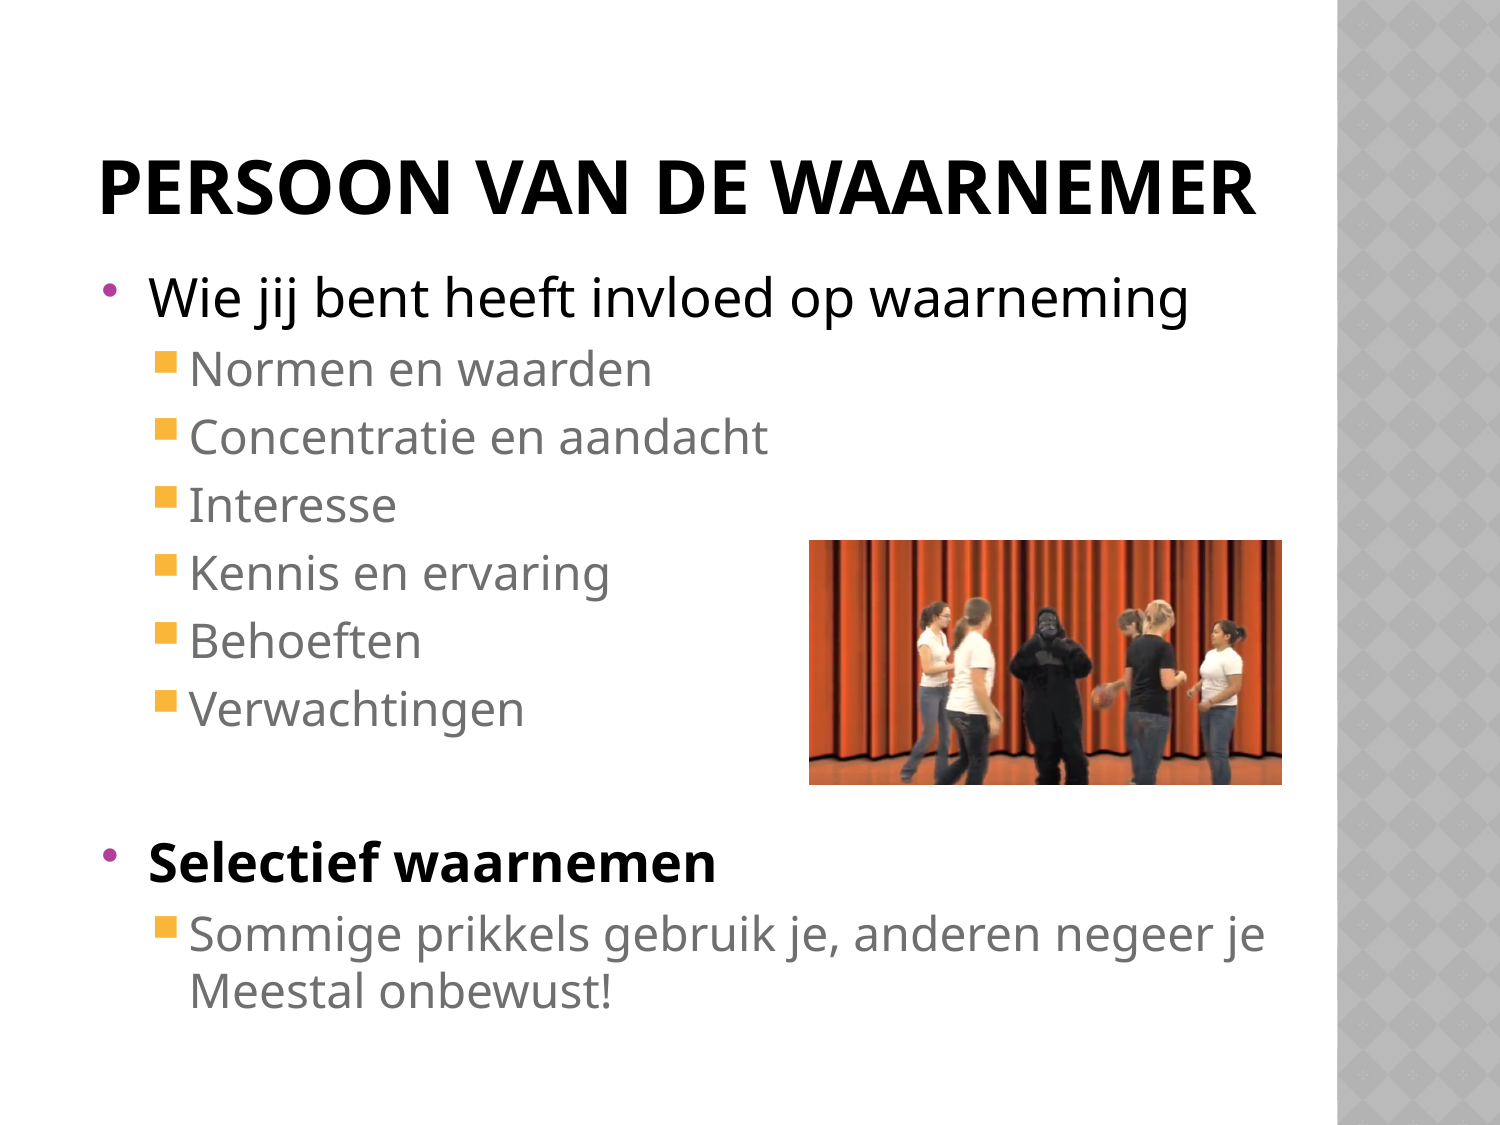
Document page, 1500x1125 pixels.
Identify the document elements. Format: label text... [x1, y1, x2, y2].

picture [808, 539, 1282, 786]
title Persoon van de waarnemer [88, 78, 1282, 230]
list Wie jij bent heeft invloed op waarneming Normen en waarden Concentratie en aandacht Interesse Kennis en ervaring Behoeften Verwachtingen Selectief waarnemen Sommige prikkels gebruik je, anderen negeer je Meestal onbewust! [88, 255, 1329, 1106]
